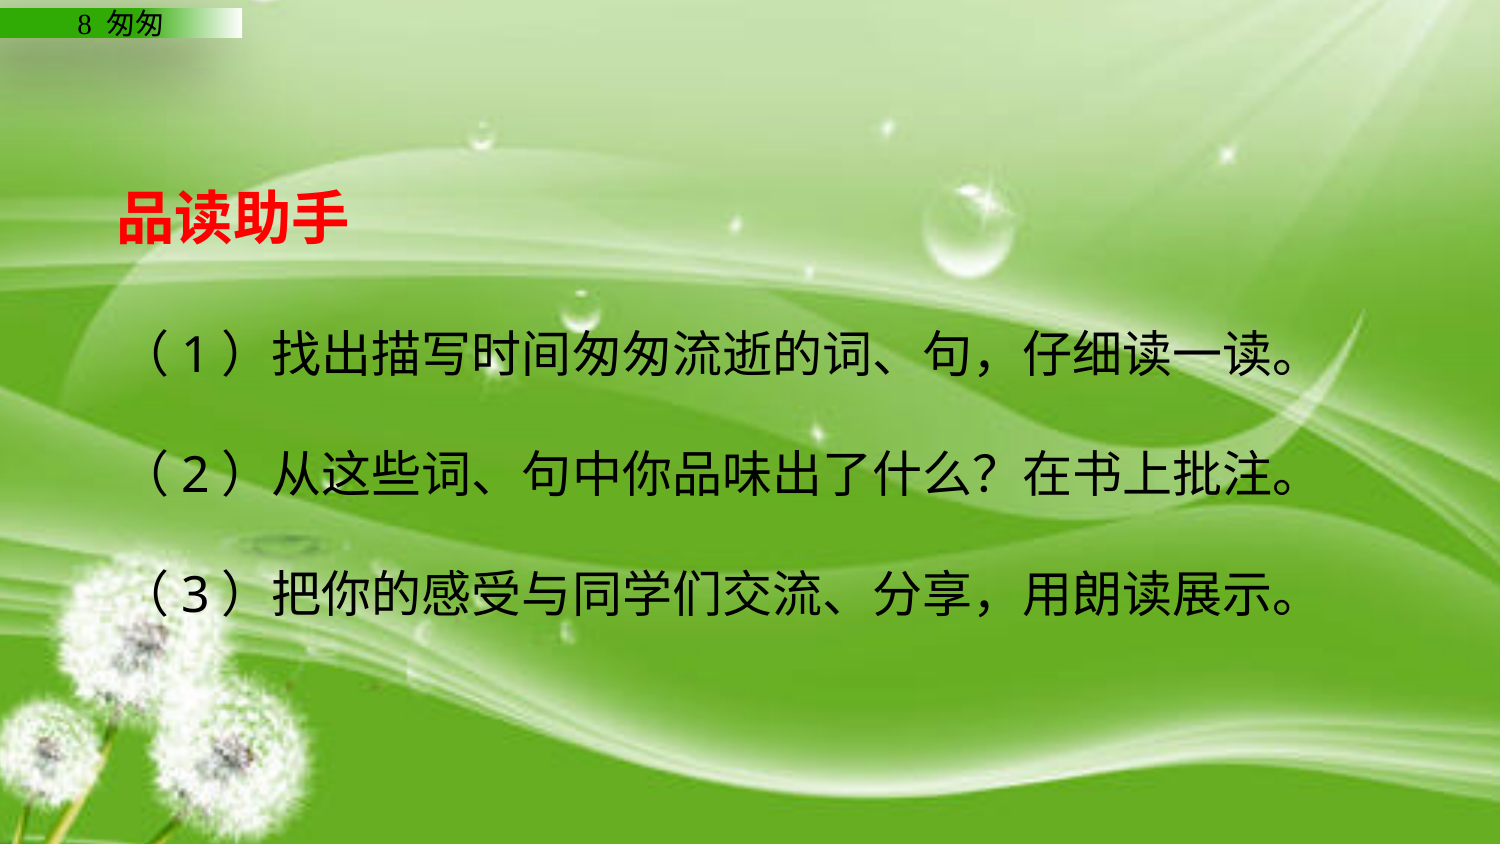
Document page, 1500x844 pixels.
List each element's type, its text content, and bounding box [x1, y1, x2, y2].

text_box （1）找出描写时间匆匆流逝的词、句，仔细读一读。 （2）从这些词、句中你品味出了什么？在书上批注。 （3）把你的感受与同学们交流、分享，用朗读展示。 [104, 315, 1337, 691]
text_box 品读助手 [101, 173, 365, 259]
picture [0, 0, 1500, 844]
